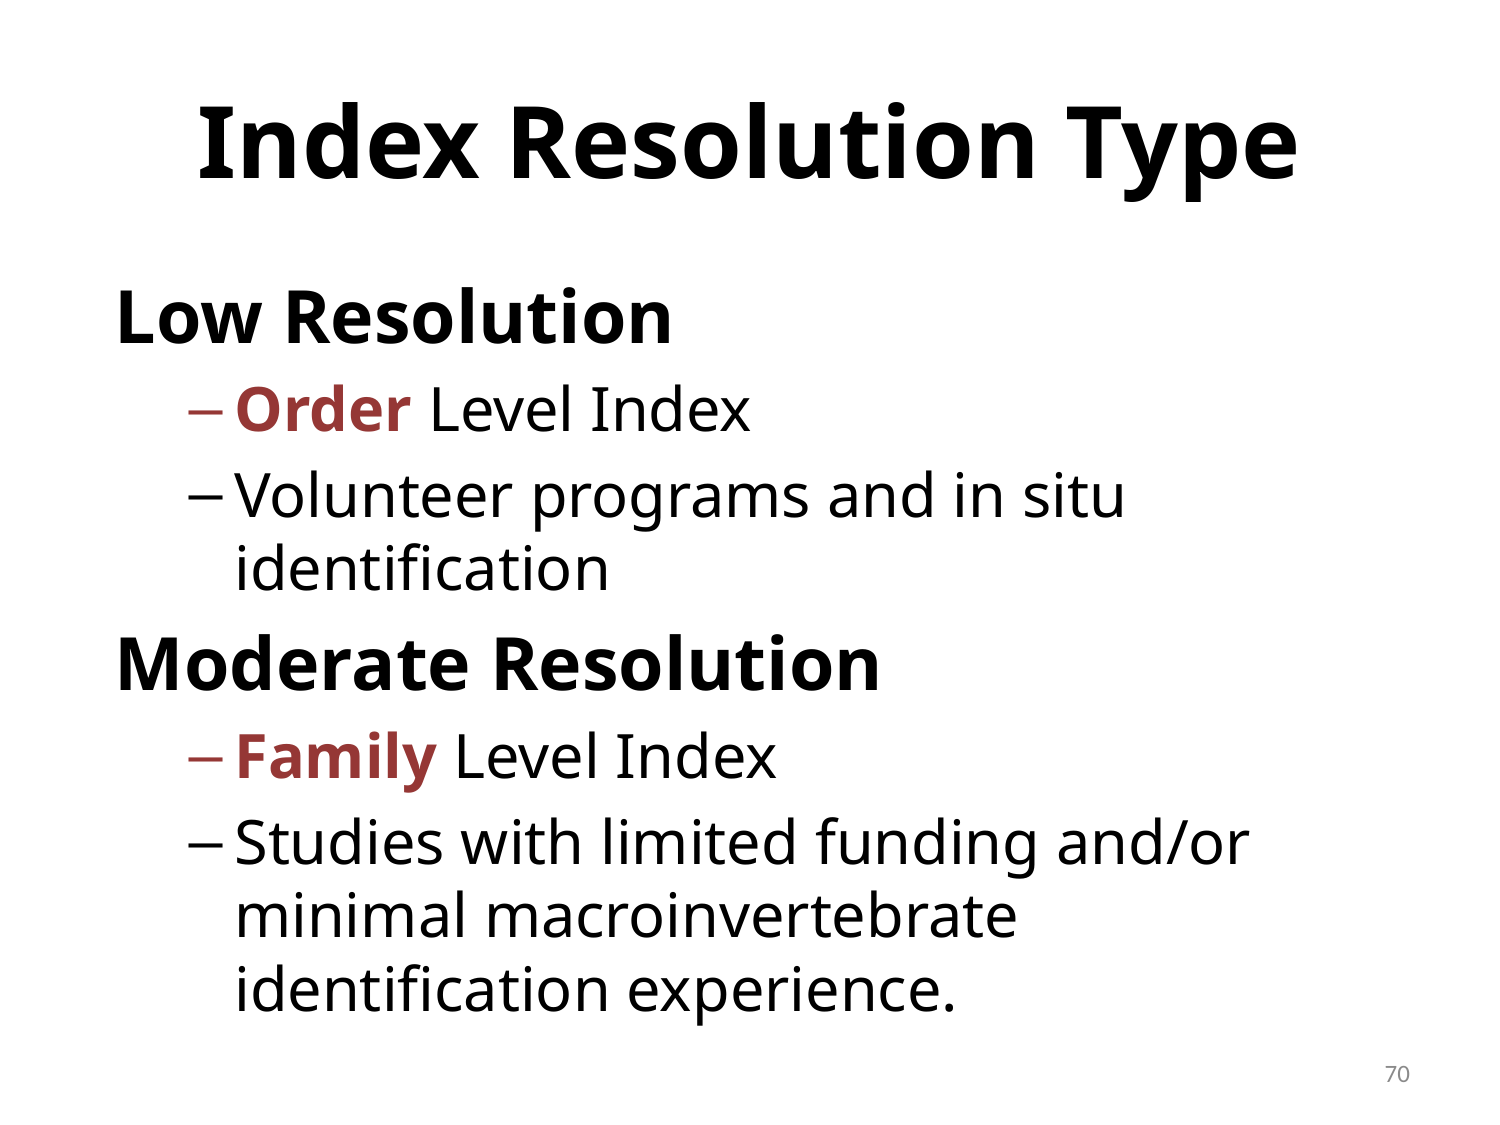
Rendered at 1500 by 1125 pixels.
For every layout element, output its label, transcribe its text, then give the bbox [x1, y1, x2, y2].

slide_number 70 [1074, 1042, 1425, 1103]
title Index Resolution Type [75, 45, 1425, 233]
list Low Resolution Order Level Index Volunteer programs and in situ identification Moderate Resolution Family Level Index Studies with limited funding and/or minimal macroinvertebrate identification experience. [99, 262, 1425, 1038]
